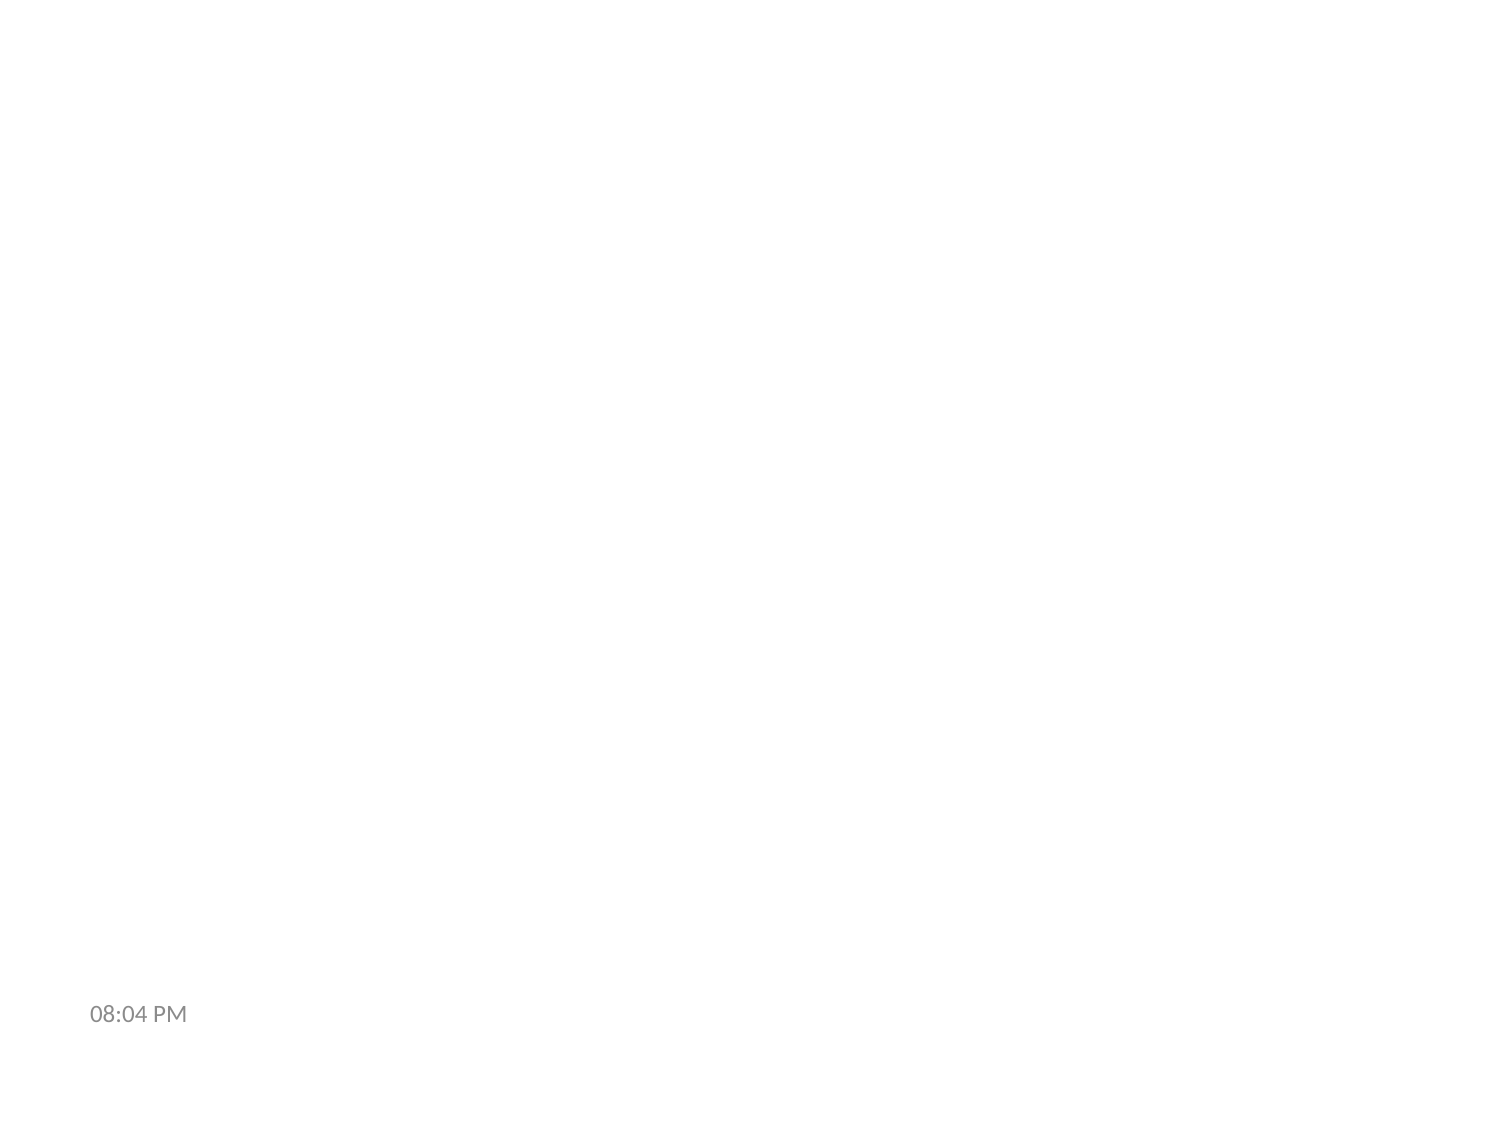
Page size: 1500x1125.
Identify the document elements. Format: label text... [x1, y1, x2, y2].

text_box 3:35 PM [75, 982, 425, 1043]
